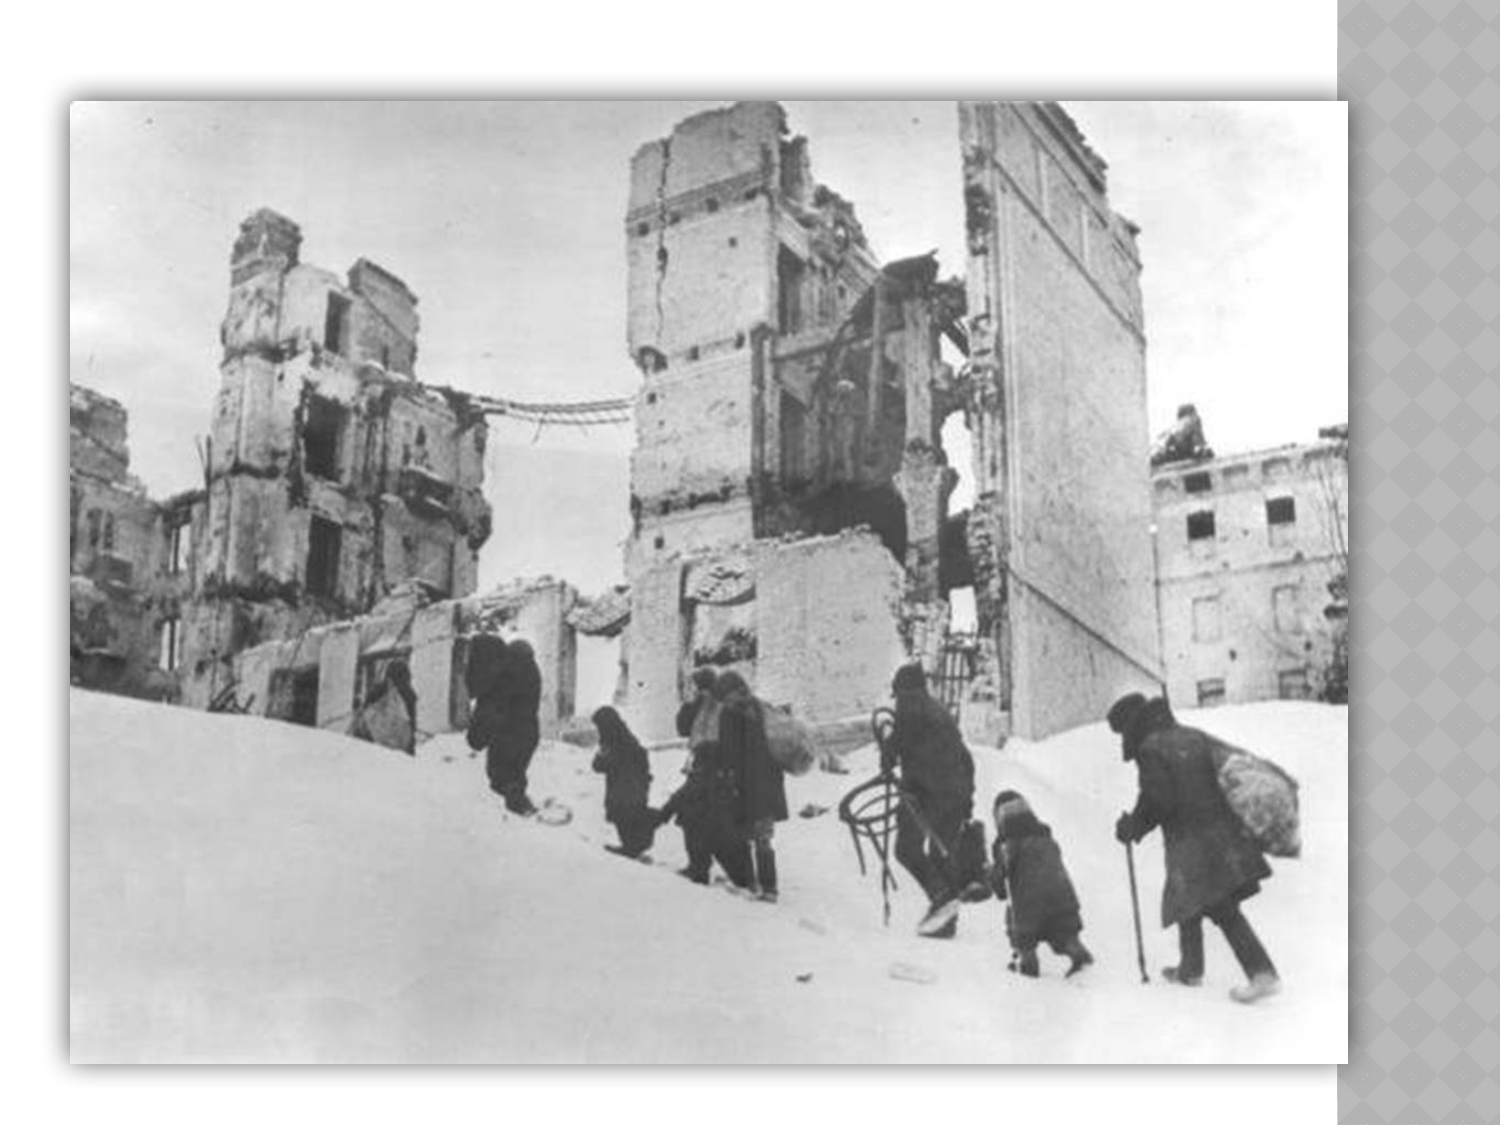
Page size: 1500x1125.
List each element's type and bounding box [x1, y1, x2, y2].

picture [69, 100, 1349, 1065]
